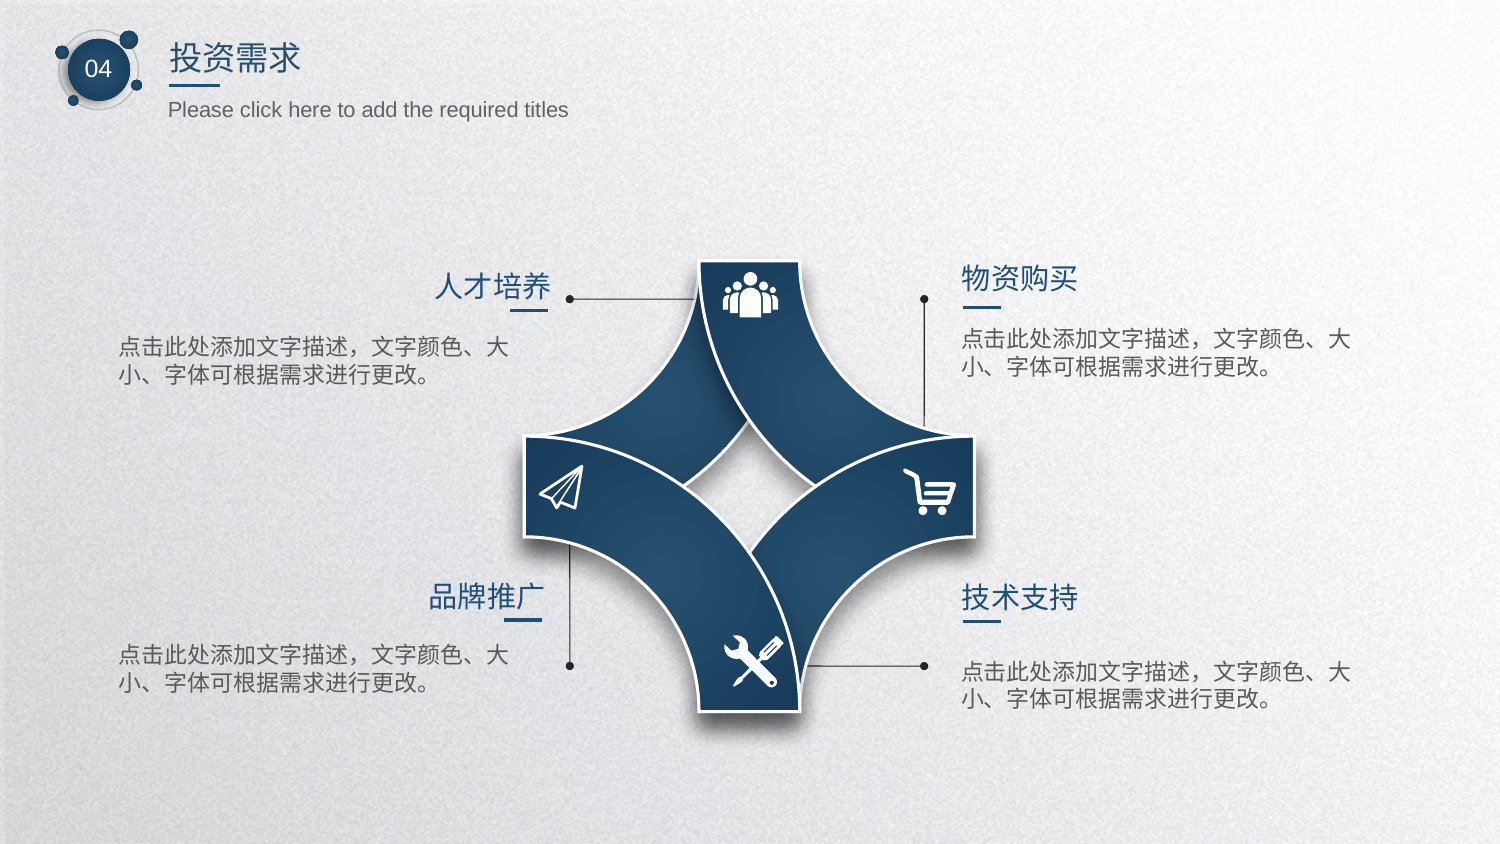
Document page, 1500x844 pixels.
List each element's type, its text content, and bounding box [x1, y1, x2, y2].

text_box 点击此处添加文字描述，文字颜色、大小、字体可根据需求进行更改。 [104, 325, 547, 396]
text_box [800, 436, 975, 712]
text_box 点击此处添加文字描述，文字颜色、大小、字体可根据需求进行更改。 [104, 633, 524, 704]
text_box 人才培养 [419, 261, 567, 311]
picture [0, 0, 1500, 844]
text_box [524, 436, 800, 712]
text_box 投资需求 [154, 30, 318, 85]
text_box 点击此处添加文字描述，文字颜色、大小、字体可根据需求进行更改。 [946, 649, 1390, 720]
text_box [538, 321, 698, 436]
text_box 物资购买 [947, 252, 1094, 303]
text_box 点击此处添加文字描述，文字颜色、大小、字体可根据需求进行更改。 [975, 317, 1390, 387]
text_box [567, 295, 684, 304]
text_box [698, 260, 975, 436]
text_box 品牌推广 [413, 570, 524, 621]
text_box Please click here to add the required titles [153, 88, 677, 130]
text_box 技术支持 [975, 572, 1094, 622]
text_box 04 [69, 45, 128, 91]
